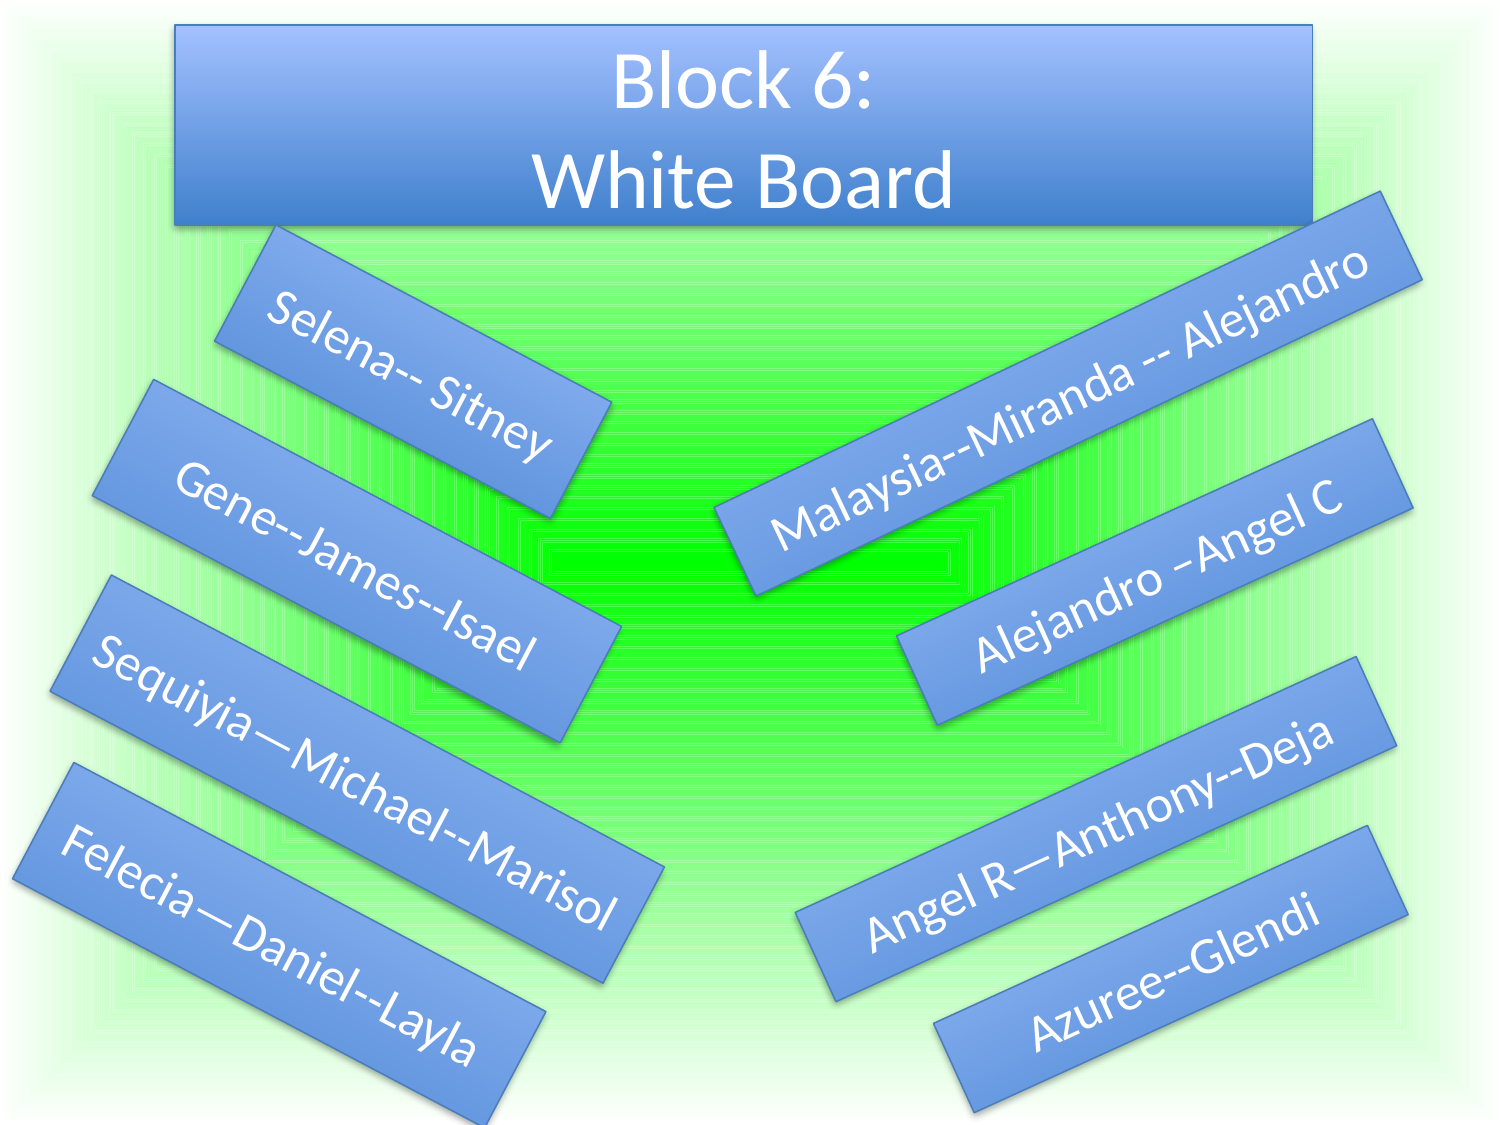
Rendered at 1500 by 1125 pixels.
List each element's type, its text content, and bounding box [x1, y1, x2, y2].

text_box Malaysia--Miranda -- Alejandro [713, 190, 1423, 597]
text_box Azuree--Glendi [932, 824, 1409, 1114]
text_box Felecia—Daniel--Layla [11, 761, 547, 1125]
text_box Block 6: White Board [174, 24, 1313, 226]
text_box Alejandro –Angel C [895, 418, 1414, 726]
text_box Angel R—Anthony--Deja [794, 655, 1398, 1003]
text_box Sequiyia—Michael--Marisol [49, 574, 666, 984]
text_box Gene--James--Isael [91, 378, 623, 744]
text_box Selena-- Sitney [213, 224, 613, 520]
